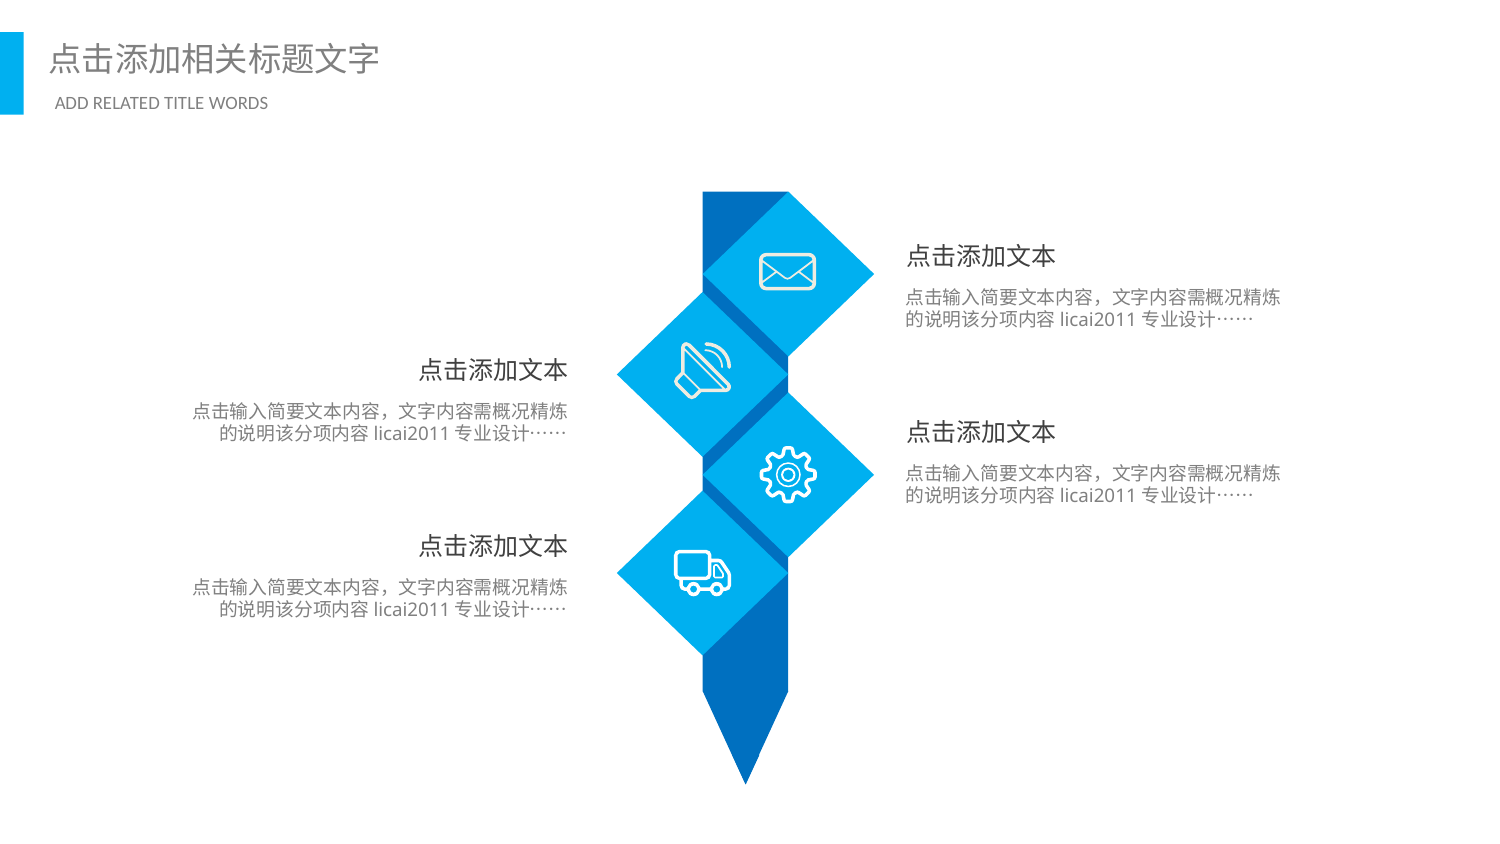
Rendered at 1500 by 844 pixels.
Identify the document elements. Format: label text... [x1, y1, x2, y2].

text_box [616, 291, 789, 457]
text_box 点击输入简要文本内容，文字内容需概况精炼的说明该分项内容licai2011专业设计…… [177, 392, 582, 452]
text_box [702, 191, 875, 357]
text_box 点击添加文本 [403, 347, 584, 392]
text_box 点击添加文本 [891, 233, 1072, 278]
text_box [702, 392, 875, 558]
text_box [702, 662, 789, 785]
text_box 点击输入简要文本内容，文字内容需概况精炼的说明该分项内容licai2011专业设计…… [890, 278, 1296, 338]
text_box 点击添加文本 [891, 409, 1072, 454]
text_box 点击输入简要文本内容，文字内容需概况精炼的说明该分项内容licai2011专业设计…… [890, 454, 1296, 514]
text_box 点击添加文本 [403, 522, 584, 568]
text_box 点击输入简要文本内容，文字内容需概况精炼的说明该分项内容licai2011专业设计…… [177, 568, 582, 628]
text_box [616, 490, 789, 656]
